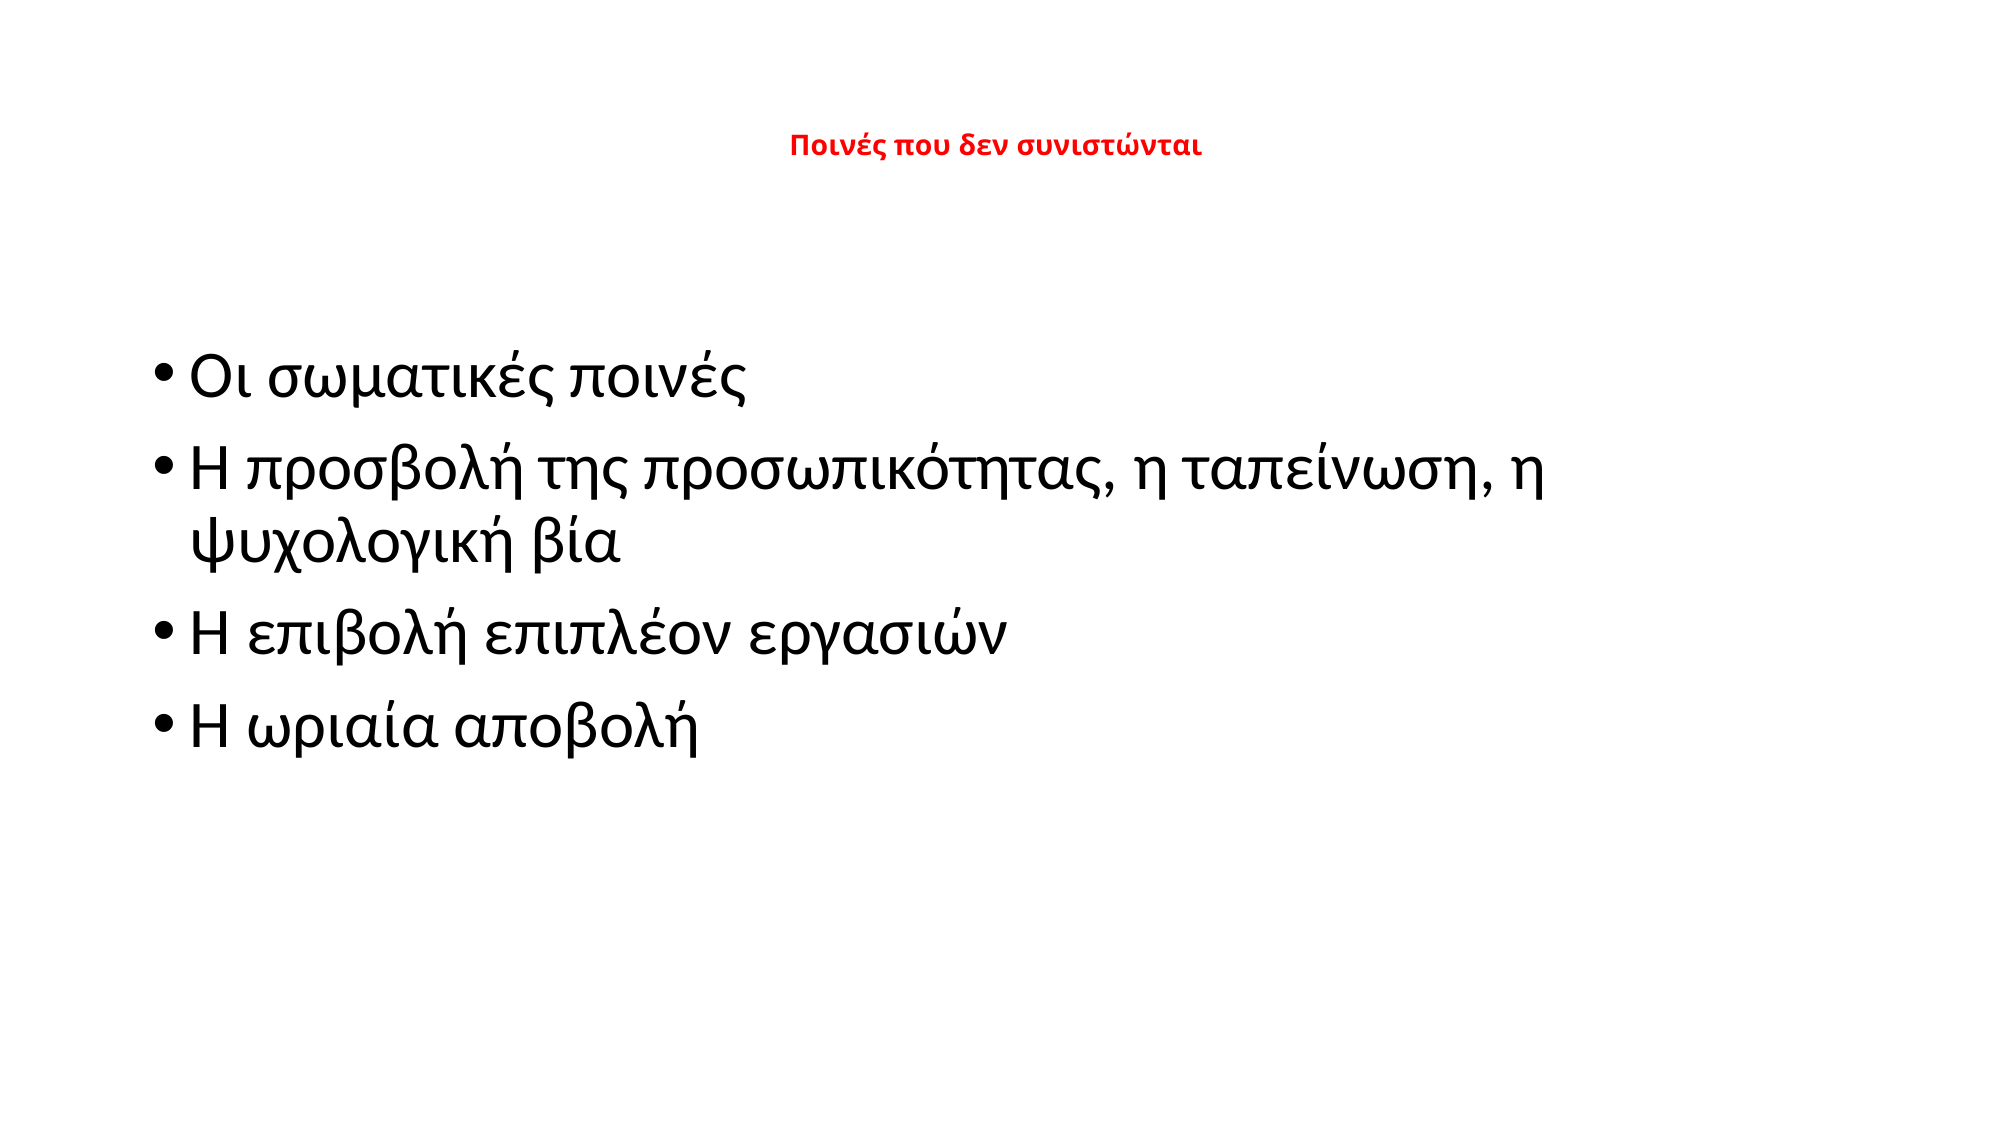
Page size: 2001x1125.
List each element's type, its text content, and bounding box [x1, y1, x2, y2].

title Ποινές που δεν συνιστώνται [137, 59, 1863, 205]
list Οι σωματικές ποινές Η προσβολή της προσωπικότητας, η ταπείνωση, η ψυχολογική βία Η επιβολή επιπλέον εργασιών Η ωριαία αποβολή [137, 332, 1863, 1014]
